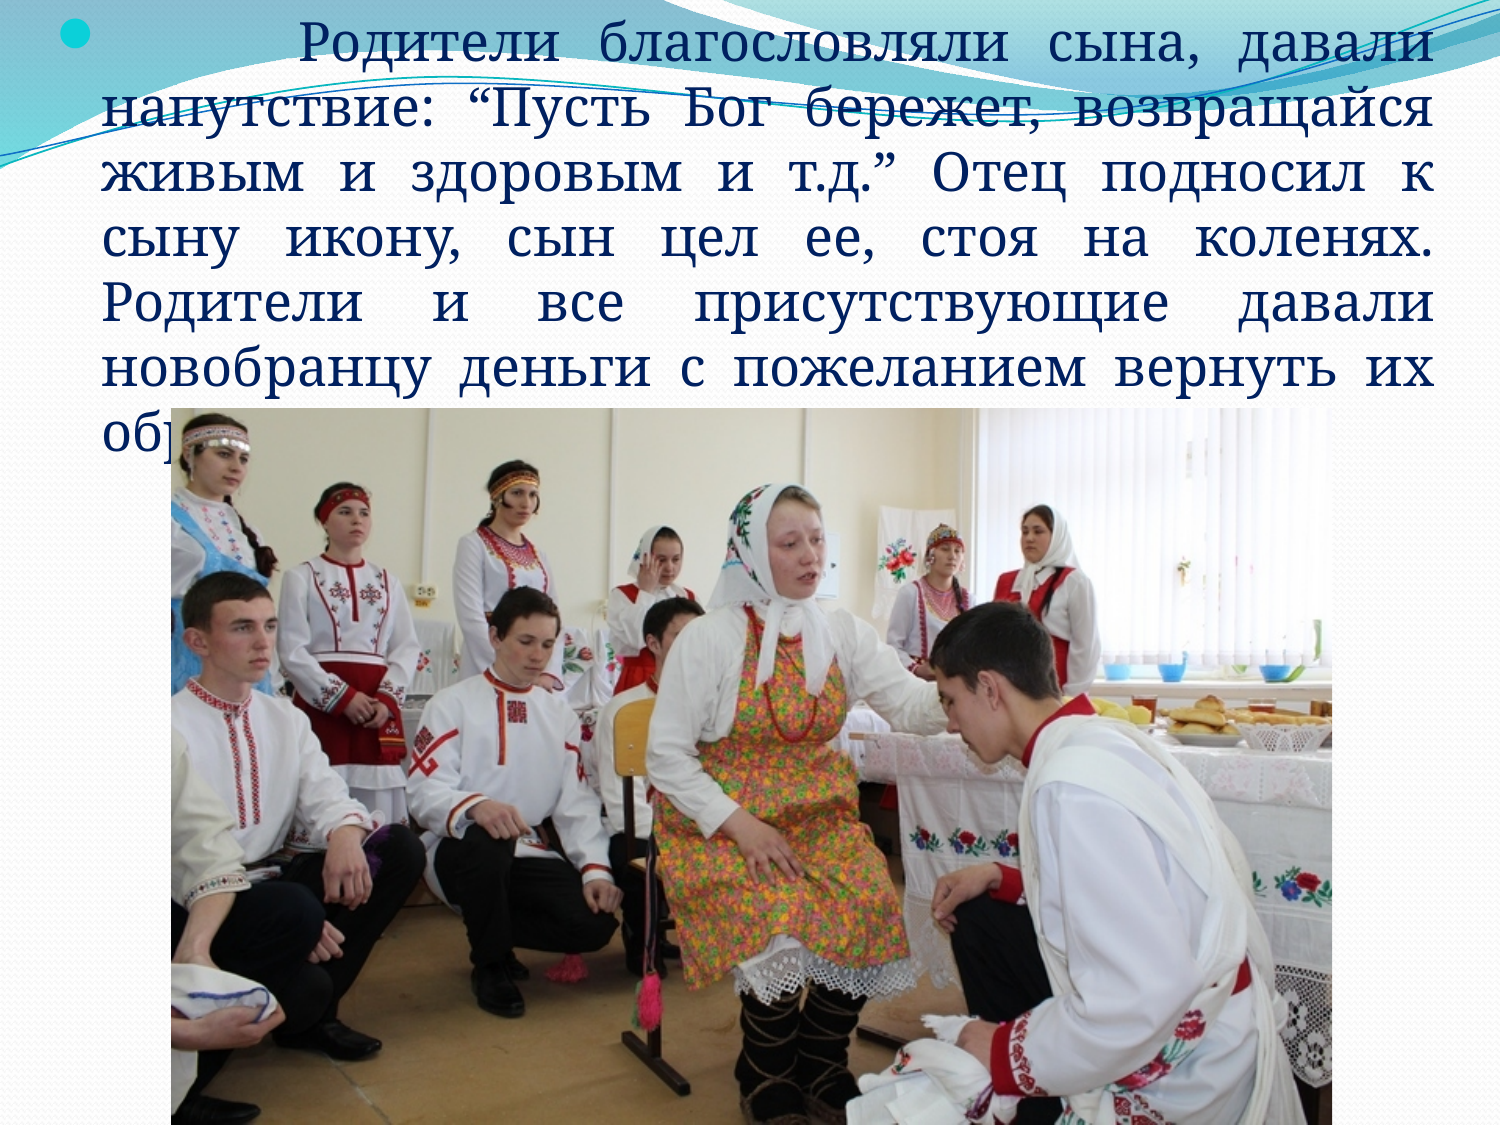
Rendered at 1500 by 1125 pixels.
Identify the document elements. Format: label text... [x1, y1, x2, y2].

list Родители благословляли сына, давали напутствие: “Пусть Бог бережет, возвращайся живым и здоровым и т.д.” Отец подносил к сыну икону, сын цел ее, стоя на коленях. Родители и все присутствующие давали новобранцу деньги с пожеланием вернуть их обратно (означало вернуться здоровым). [41, 0, 1451, 720]
picture [170, 408, 1333, 1125]
